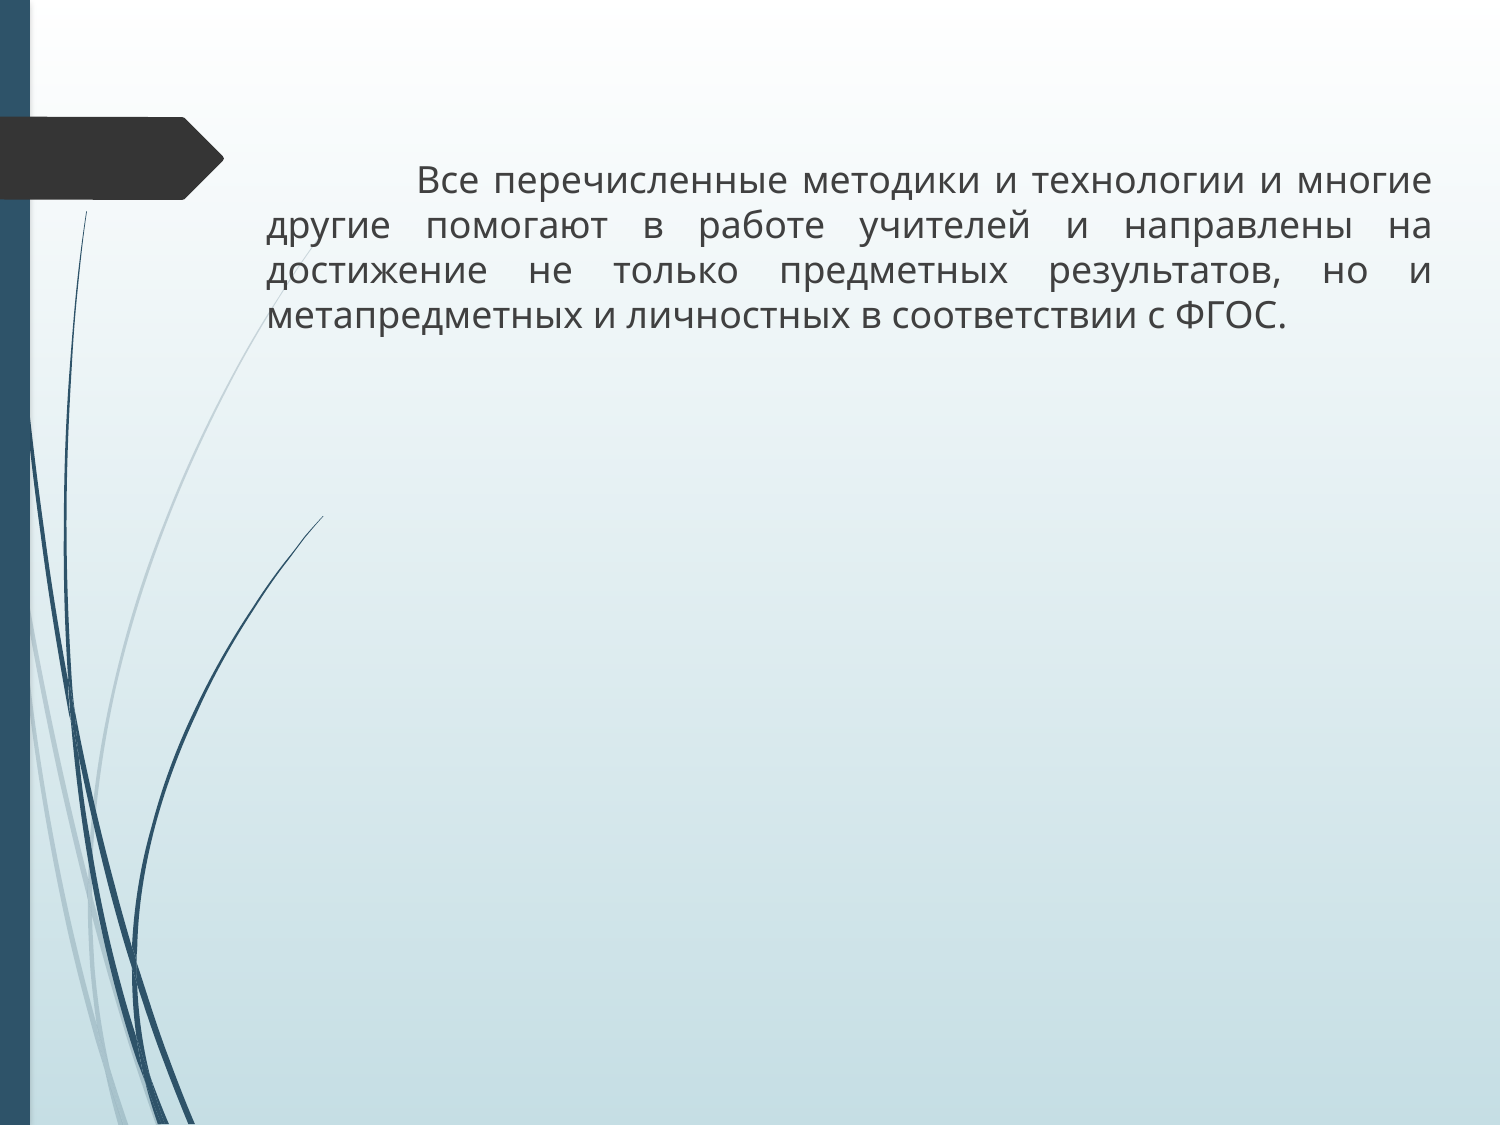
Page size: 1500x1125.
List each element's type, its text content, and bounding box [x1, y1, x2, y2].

list Все перечисленные методики и технологии и многие другие помогают в работе учителей и направлены на достижение не только предметных результатов, но и метапредметных и личностных в соответствии с ФГОС. [194, 149, 1449, 693]
